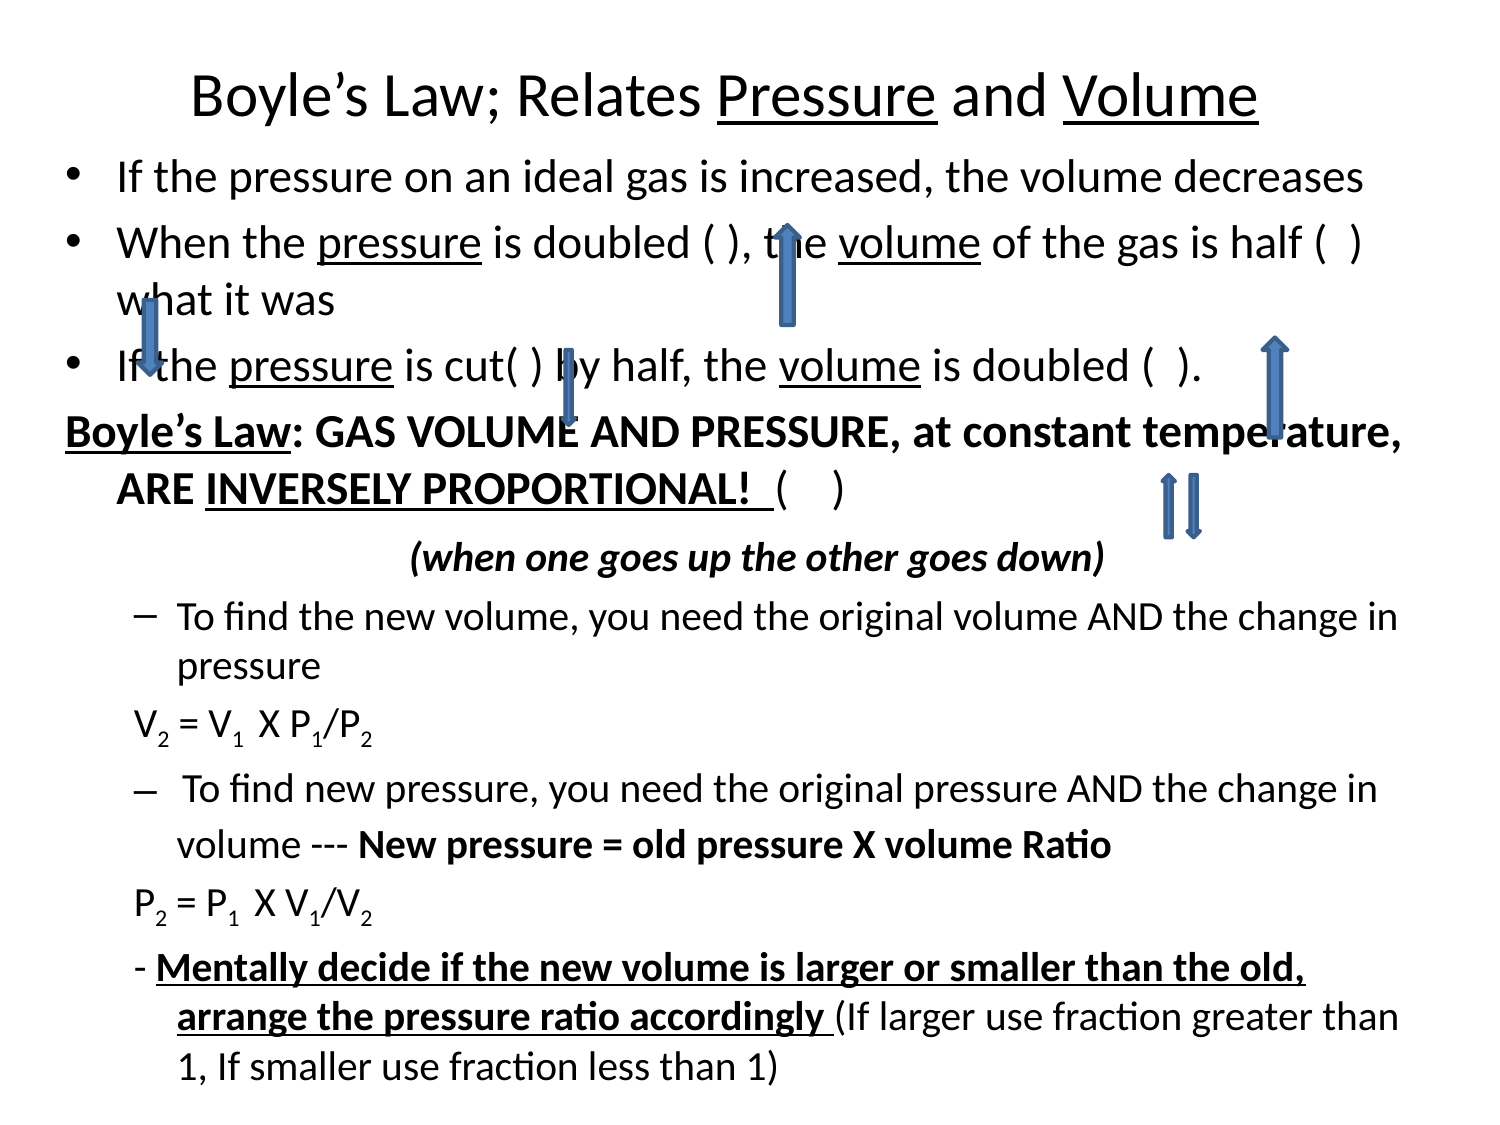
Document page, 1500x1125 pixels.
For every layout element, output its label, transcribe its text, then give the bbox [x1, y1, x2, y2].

text_box [1260, 335, 1290, 440]
text_box [135, 297, 165, 377]
text_box [560, 347, 577, 427]
text_box [1185, 472, 1202, 540]
list If the pressure on an ideal gas is increased, the volume decreases When the pressure is doubled ( ), the volume of the gas is half ( ) what it was If the pressure is cut( ) by half, the volume is doubled ( ). Boyle’s Law: GAS VOLUME AND PRESSURE, at constant temperature, ARE INVERSELY PROPORTIONAL! ( ) (when one goes up the other goes down) To find the new volume, you need the original volume AND the change in pressure V2 = V1 X P1/P2 To find new pressure, you need the original pressure AND the change in volume --- New pressure = old pressure X volume Ratio P2 = P1 X V1/V2 - Mentally decide if the new volume is larger or smaller than the old, arrange the pressure ratio accordingly (If larger use fraction greater than 1, If smaller use fraction less than 1) [50, 137, 1450, 1100]
text_box [1160, 472, 1177, 540]
title Boyle’s Law; Relates Pressure and Volume [0, 45, 1450, 138]
text_box [773, 222, 802, 328]
